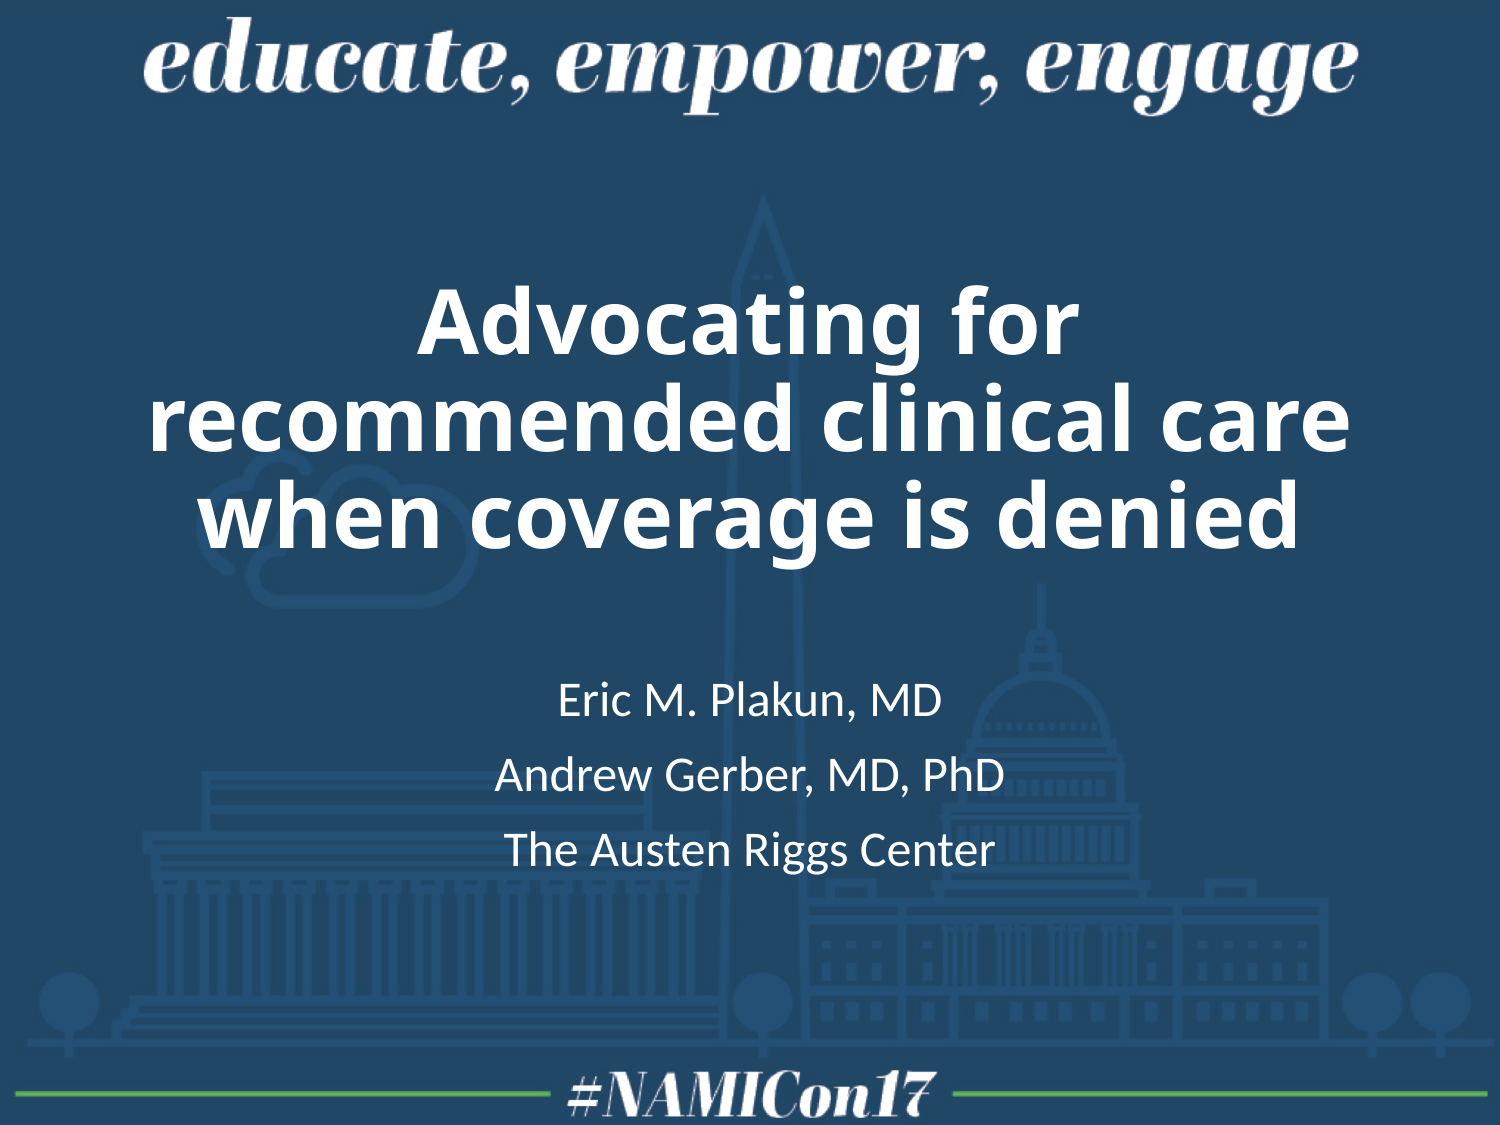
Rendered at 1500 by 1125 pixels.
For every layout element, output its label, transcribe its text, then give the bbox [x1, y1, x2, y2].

subtitle Eric M. Plakun, MD Andrew Gerber, MD, PhD The Austen Riggs Center [187, 665, 1313, 938]
title Advocating for recommended clinical care when coverage is denied [112, 184, 1388, 576]
picture [0, 0, 1500, 1125]
